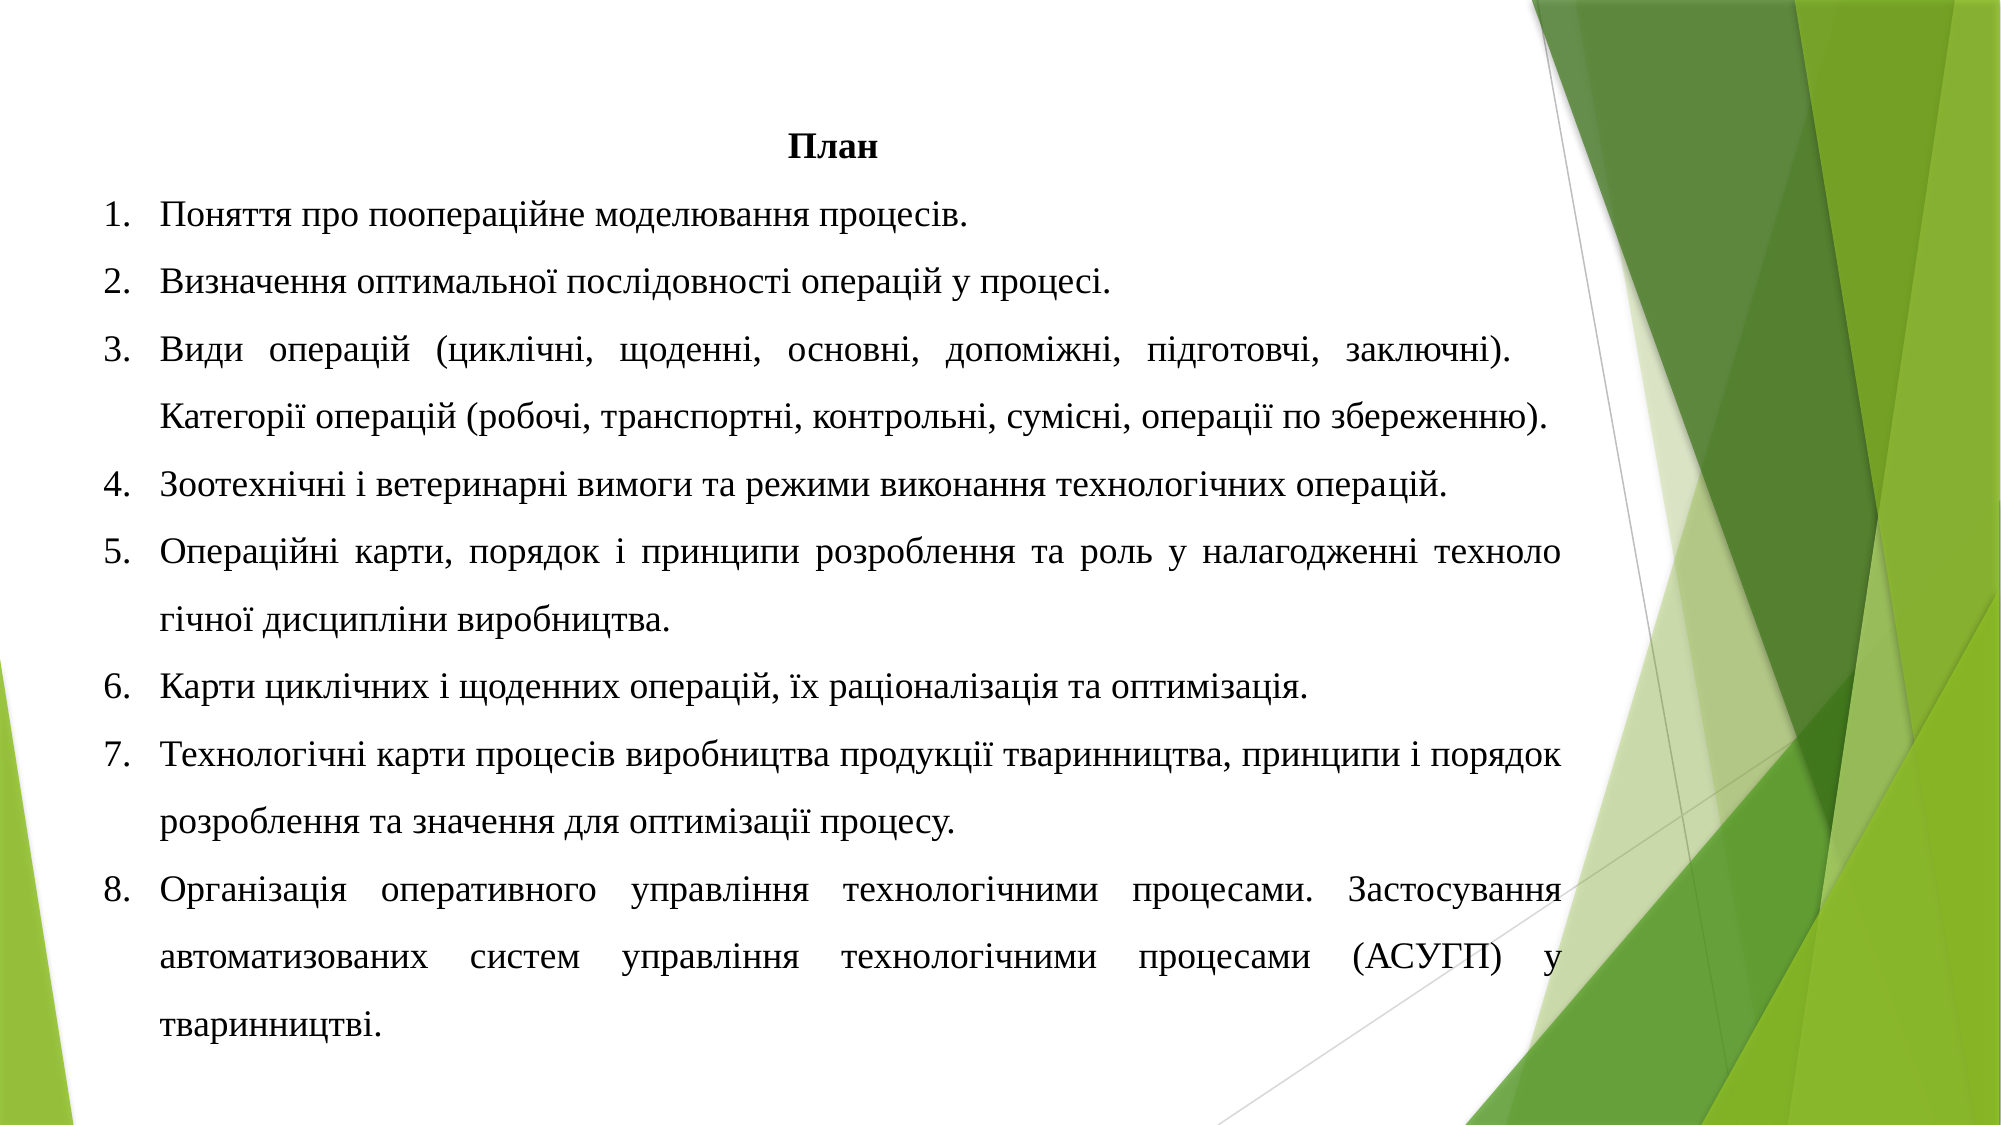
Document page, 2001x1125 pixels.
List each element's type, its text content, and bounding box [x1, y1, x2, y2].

text_box План Поняття про поопераційне моделювання процесів. Визначення оптимальної послі­довності операцій у процесі. Види операцій (циклічні, щоденні, основні, допоміжні, підго­товчі, заключні). Категорії операцій (робочі, транспортні, контрольні, сумісні, операції по збереженню). Зоотехнічні і ветеринарні вимоги та режими виконання технологічних опера­цій. Операційні карти, порядок і принципи розроблення та роль у налагодженні техноло­гічної дисципліни виробництва. Карти циклічних і щоденних операцій, їх раціоналізація та оптимізація. Технологічні карти процесів виробництва продукції тваринництва, принципи і порядок розроблення та значення для оптимізації процесу. Організація оперативного управ­ління технологічними процесами. Застосування автоматизованих систем управління техно­логічними процесами (АСУГП) у тваринництві. [88, 91, 1578, 1052]
